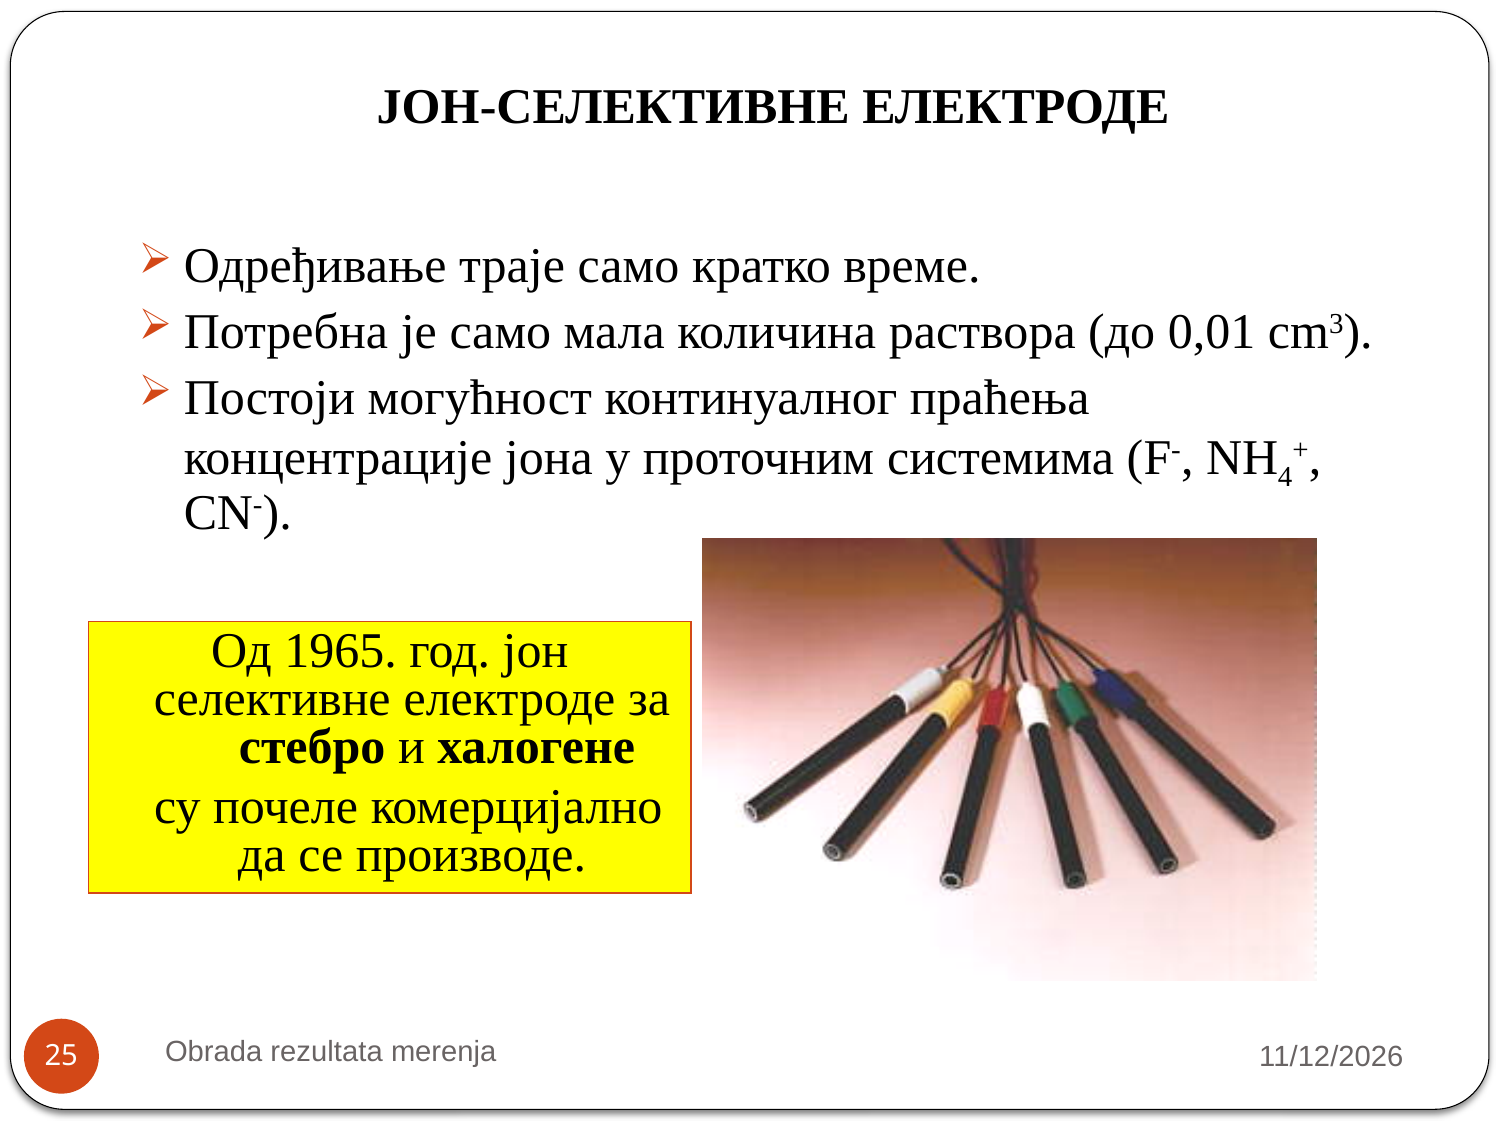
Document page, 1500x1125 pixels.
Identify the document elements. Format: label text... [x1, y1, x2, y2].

title ЈОН-СЕЛЕКТИВНЕ ЕЛЕКТРОДЕ [135, 54, 1411, 150]
slide_number 25 [23, 1018, 99, 1094]
list Одређивање траје само кратко време. Потребна је само мала количина раствора (до 0,01 cm3). Постоји могућност континуалног праћења концентрације јона у проточним системима (F-, NH4+, CN-). [123, 231, 1400, 552]
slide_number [1012, 1015, 1419, 1094]
picture [702, 538, 1318, 981]
footer Obrada rezultata merenja [150, 1012, 800, 1088]
text_box Од 1965. год. јон селективне електроде за стебро и халогене су почеле комерцијално да се производе. [88, 621, 691, 894]
